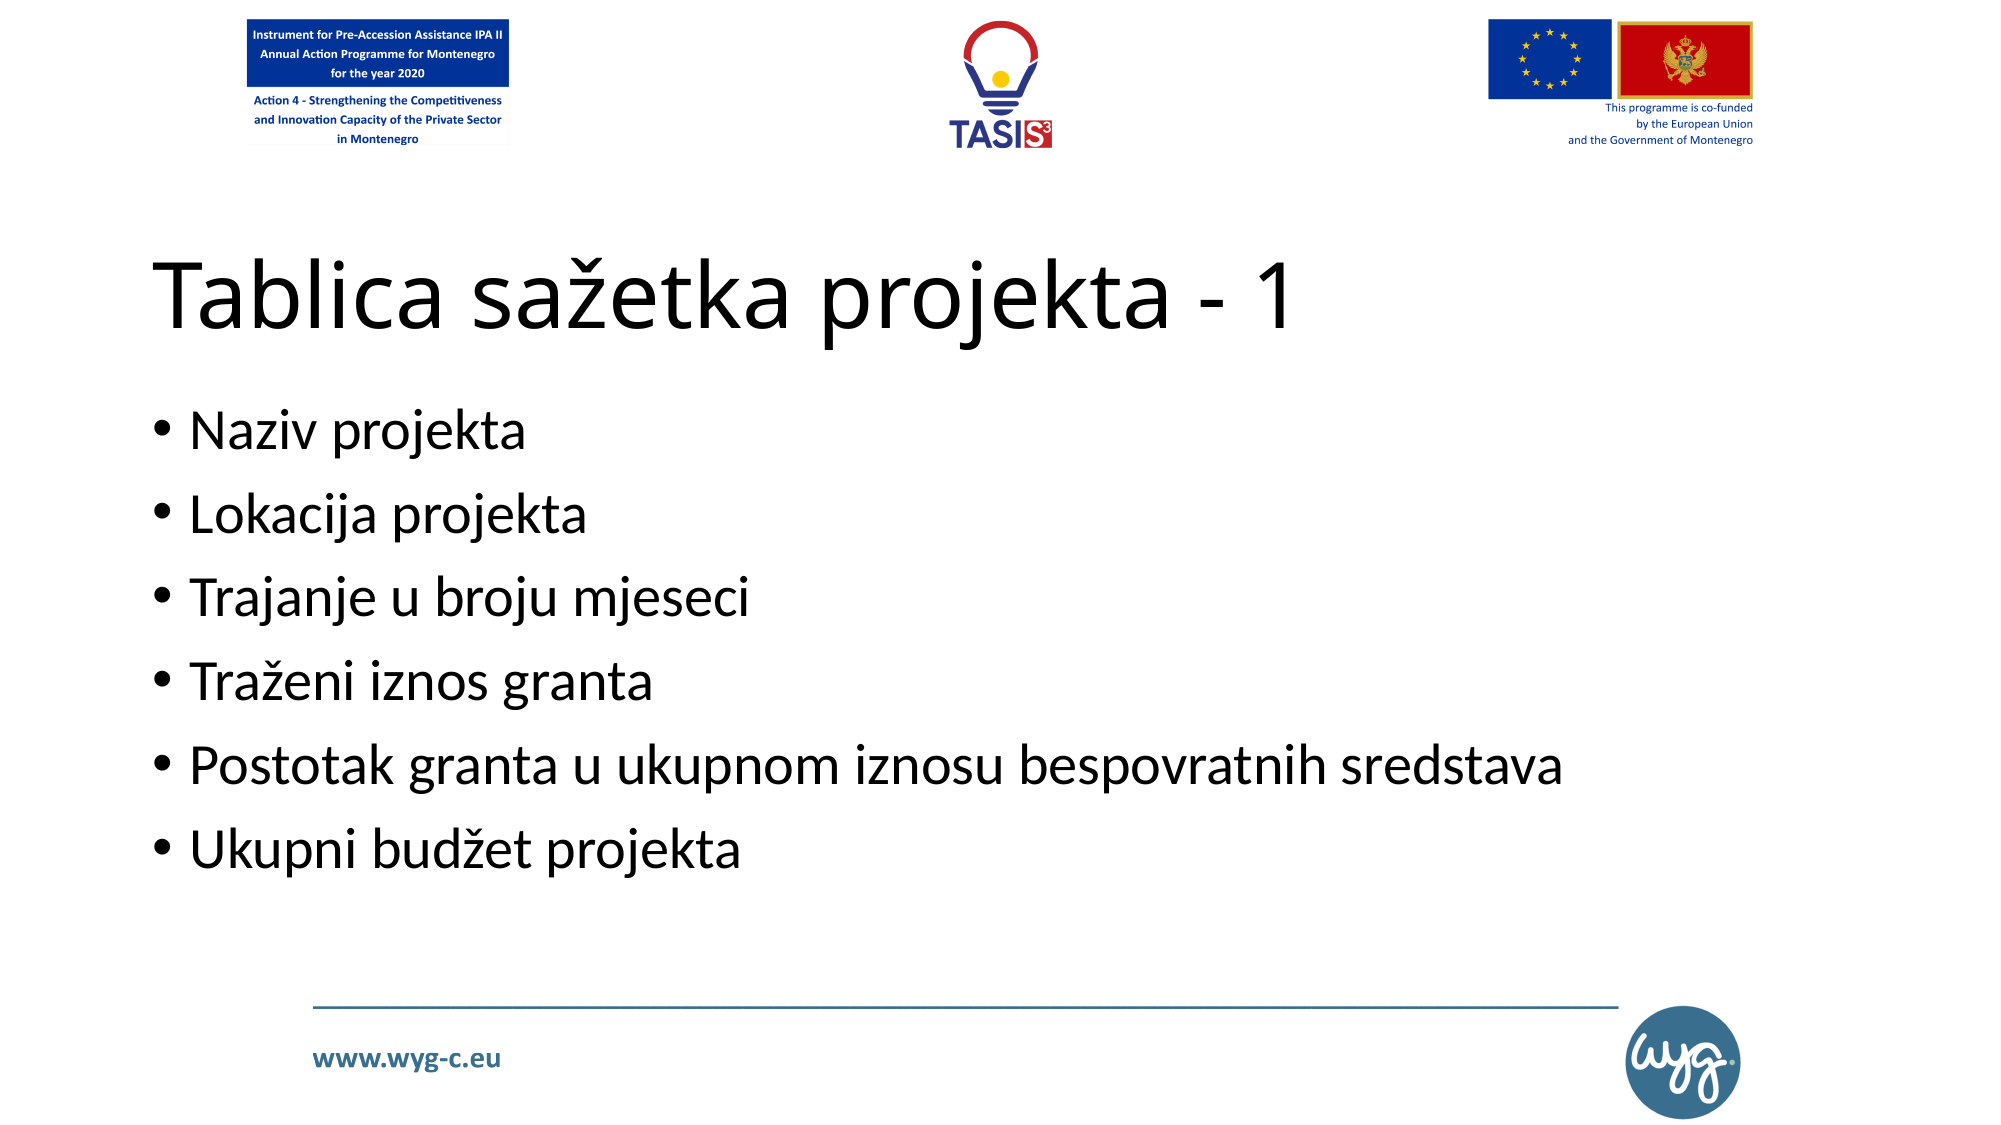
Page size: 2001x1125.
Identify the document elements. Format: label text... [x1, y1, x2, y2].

list Naziv projekta Lokacija projekta Trajanje u broju mjeseci Traženi iznos granta Postotak granta u ukupnom iznosu bespovratnih sredstava Ukupni budžet projekta [137, 391, 1863, 1014]
title Tablica sažetka projekta - 1 [137, 220, 1863, 377]
picture [246, 19, 1753, 149]
picture [312, 1014, 1743, 1125]
